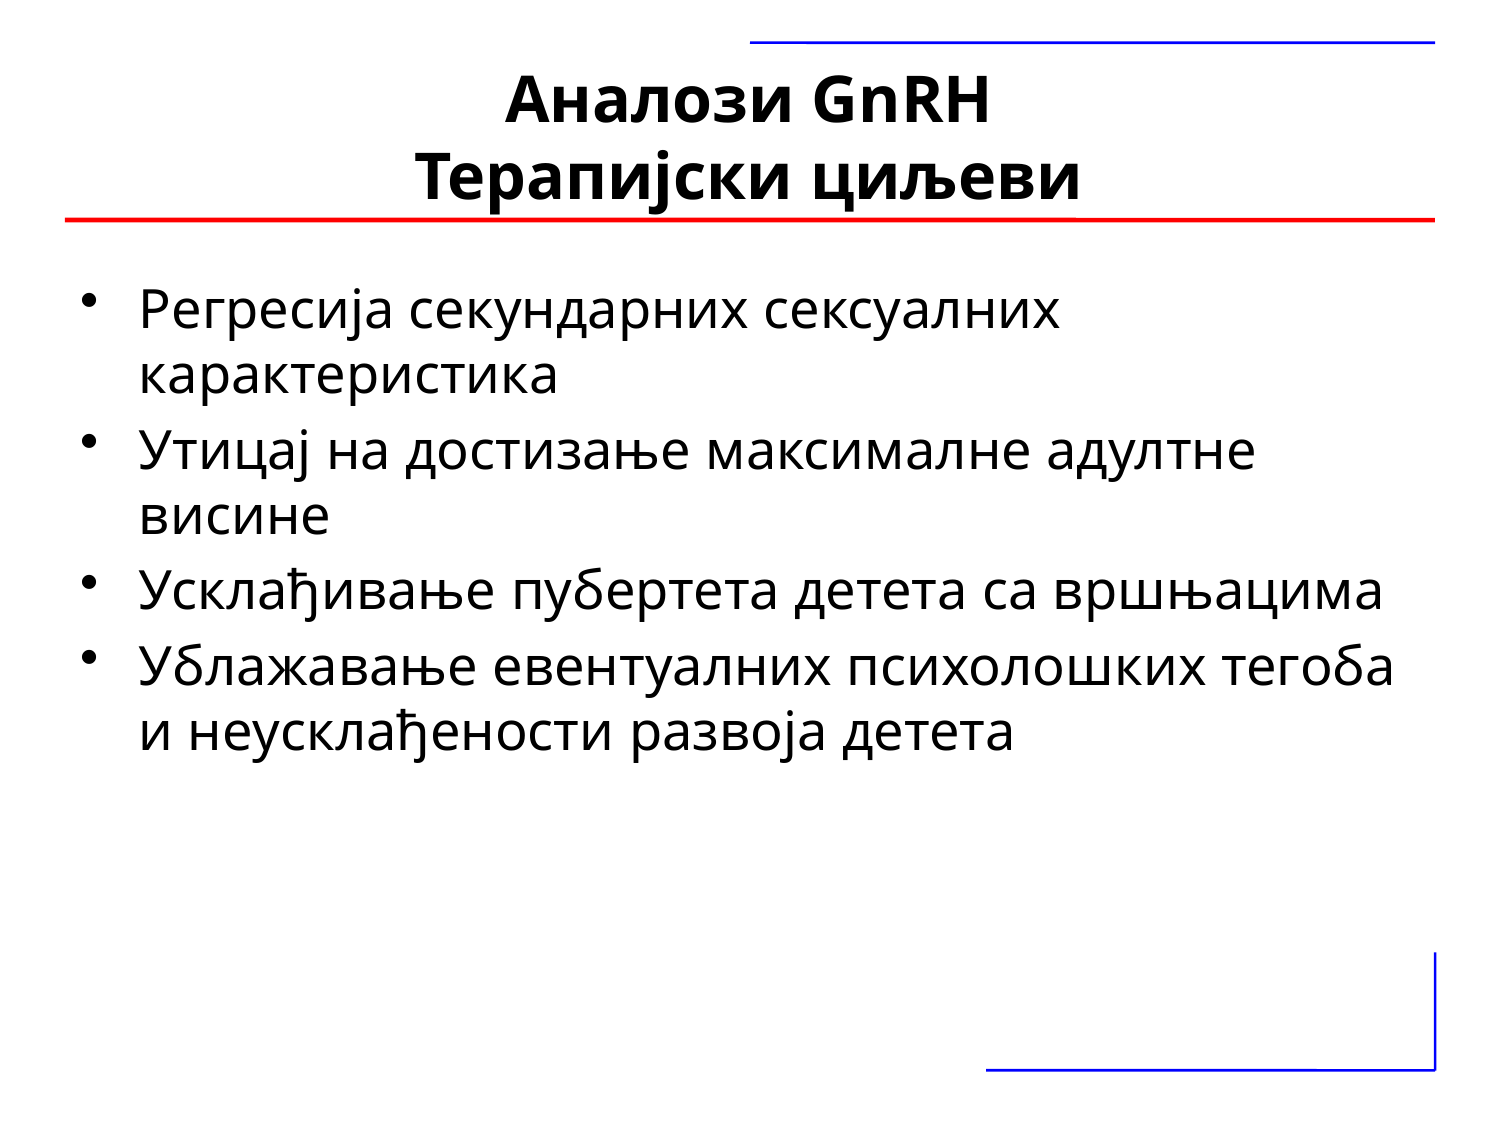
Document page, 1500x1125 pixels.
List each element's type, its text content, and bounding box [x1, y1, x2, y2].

list Регресија секундарних сексуалних карактеристика Утицај на достизање максималне адултне висине Усклађивање пубертета детета са вршњацима Ублажавање евентуалних психолошких тегоба и неусклађености развоја детета [64, 169, 1416, 894]
title Аналози GnRH Терапијски циљеви [74, 19, 1424, 221]
